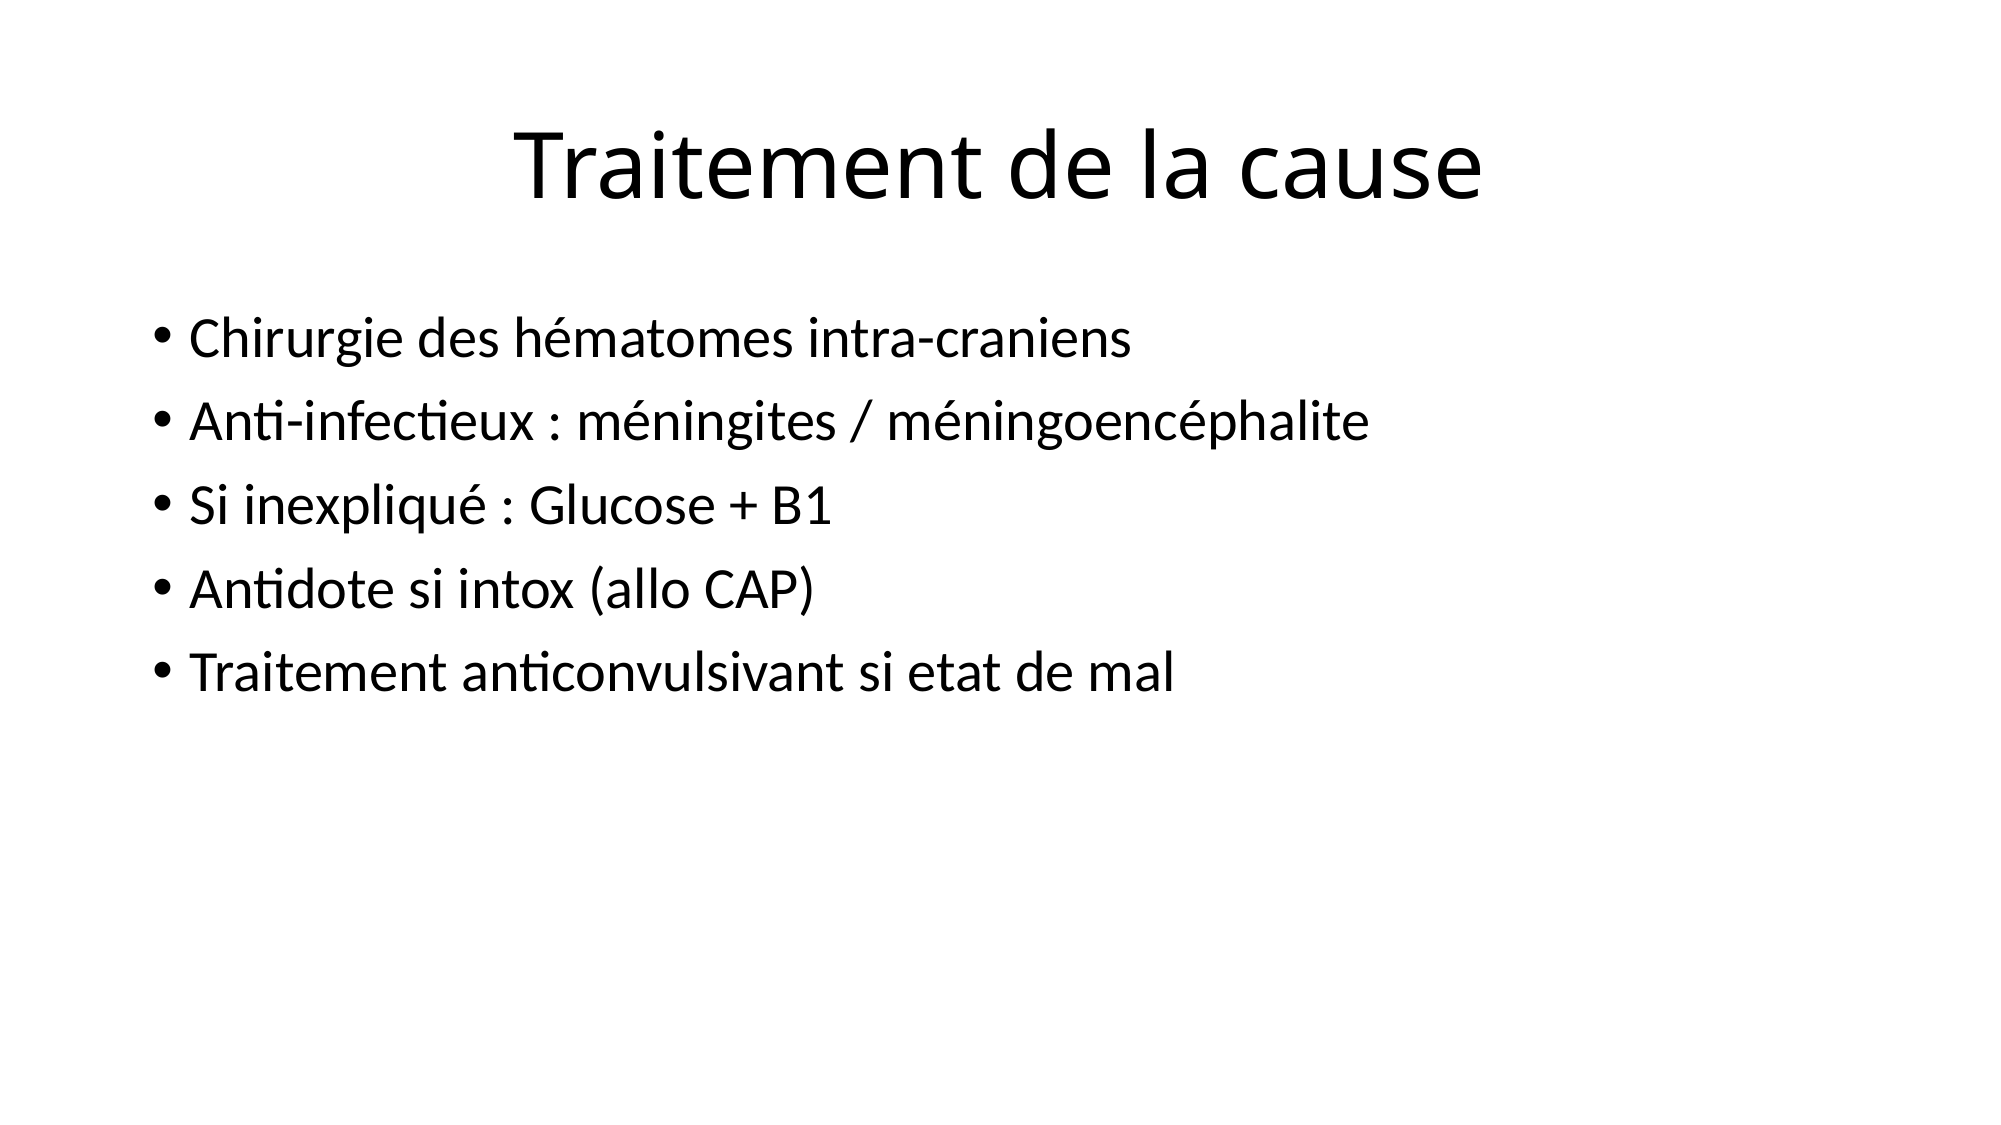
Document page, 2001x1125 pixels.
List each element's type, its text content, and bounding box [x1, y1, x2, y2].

list Chirurgie des hématomes intra-craniens Anti-infectieux : méningites / méningoencéphalite Si inexpliqué : Glucose + B1 Antidote si intox (allo CAP) Traitement anticonvulsivant si etat de mal [137, 299, 1863, 1014]
title Traitement de la cause [137, 59, 1863, 278]
